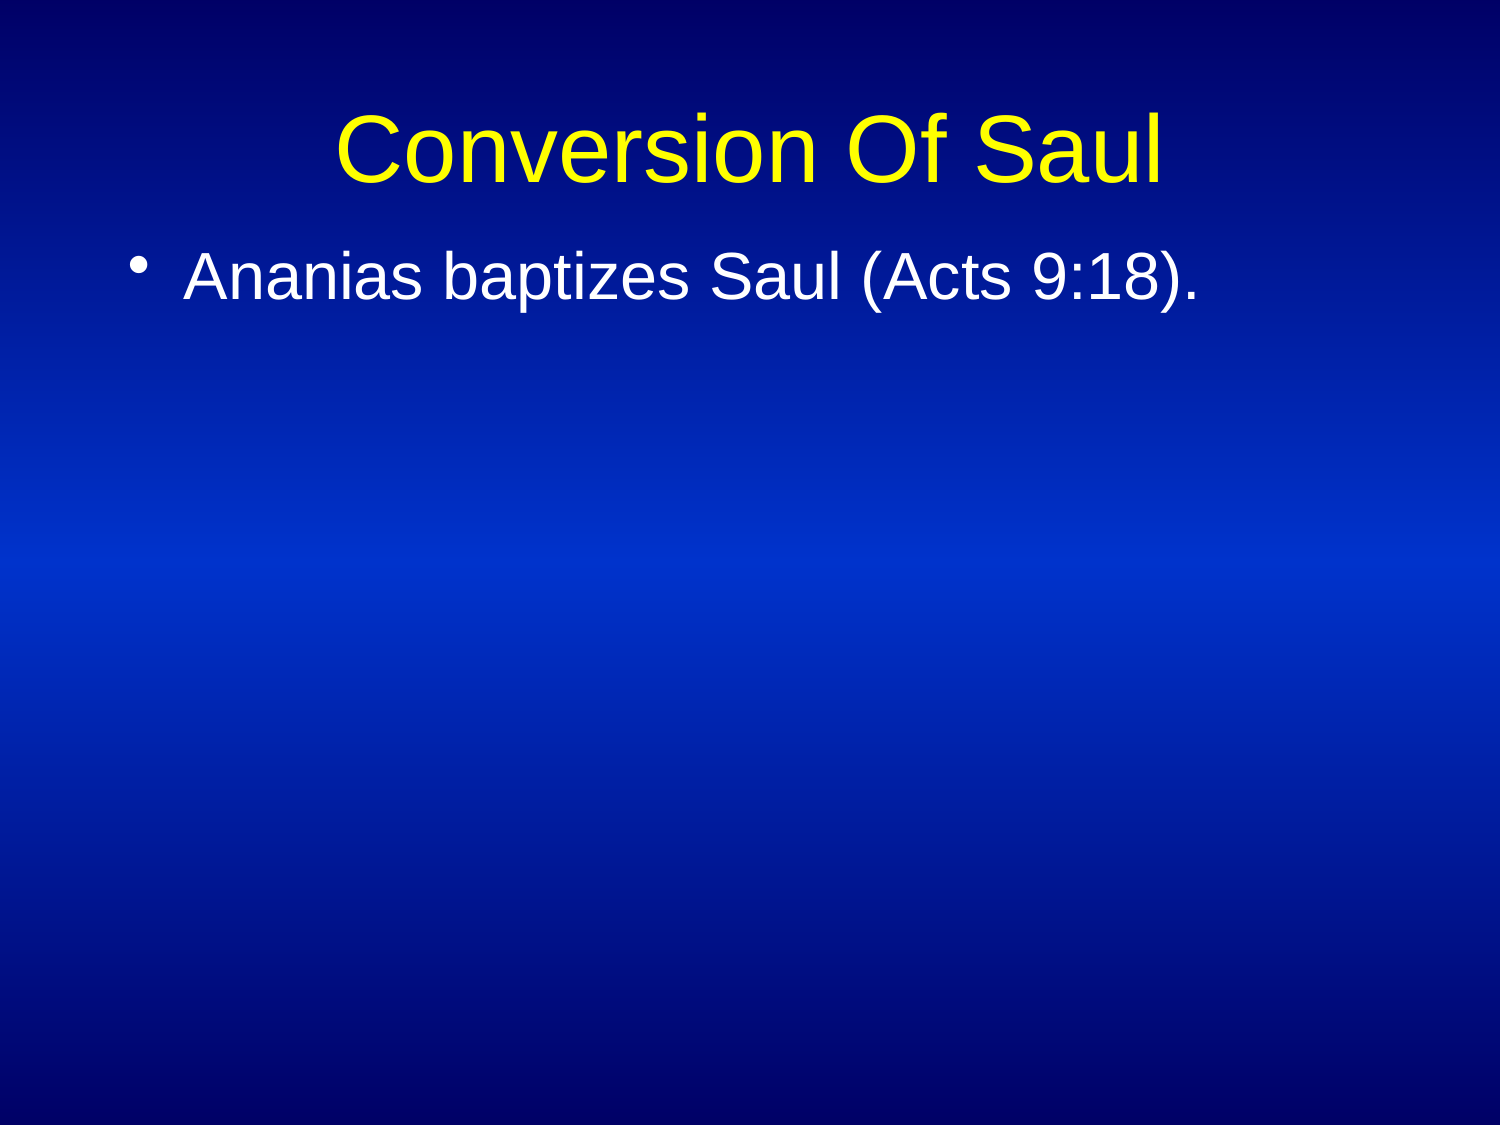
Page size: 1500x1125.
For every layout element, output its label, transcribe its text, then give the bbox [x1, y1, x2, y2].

list Ananias baptizes Saul (Acts 9:18). [112, 224, 1463, 388]
title Conversion Of Saul [37, 50, 1463, 238]
